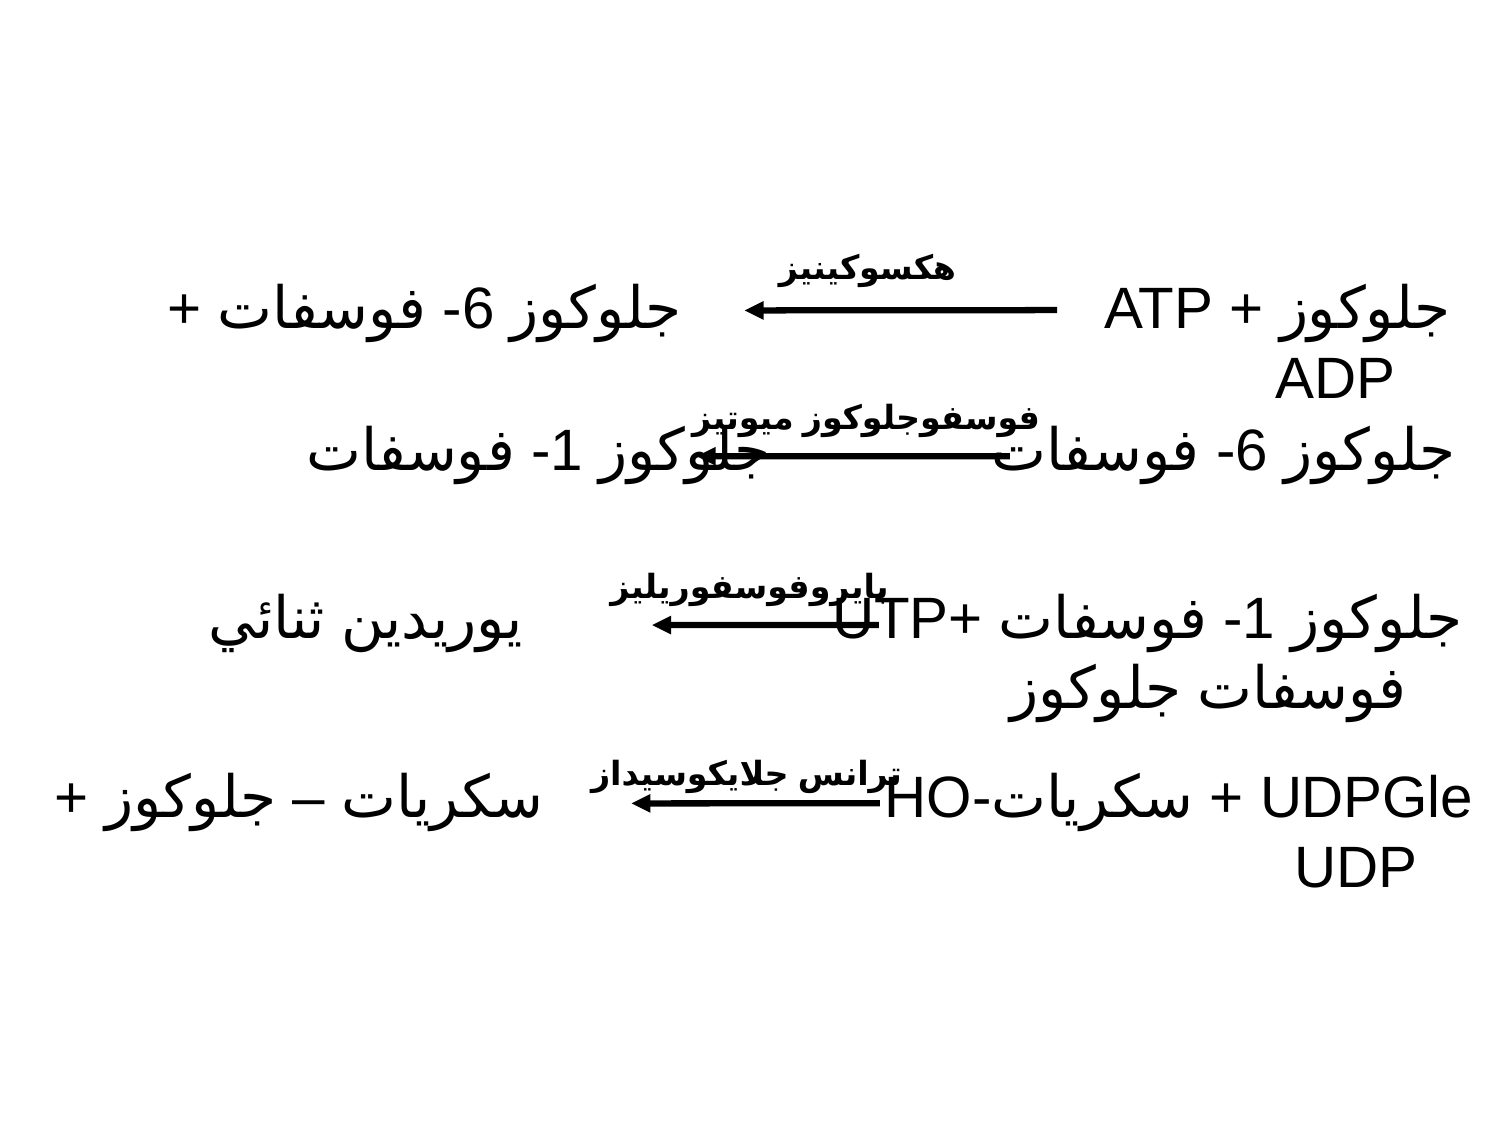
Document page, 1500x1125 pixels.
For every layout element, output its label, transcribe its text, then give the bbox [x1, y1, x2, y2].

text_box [17, 743, 1489, 863]
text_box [744, 238, 1058, 311]
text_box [45, 389, 1471, 516]
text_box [5, 557, 1478, 685]
list جلوكوز + ATP جلوكوز 6- فوسفات + ADP [52, 262, 1467, 374]
